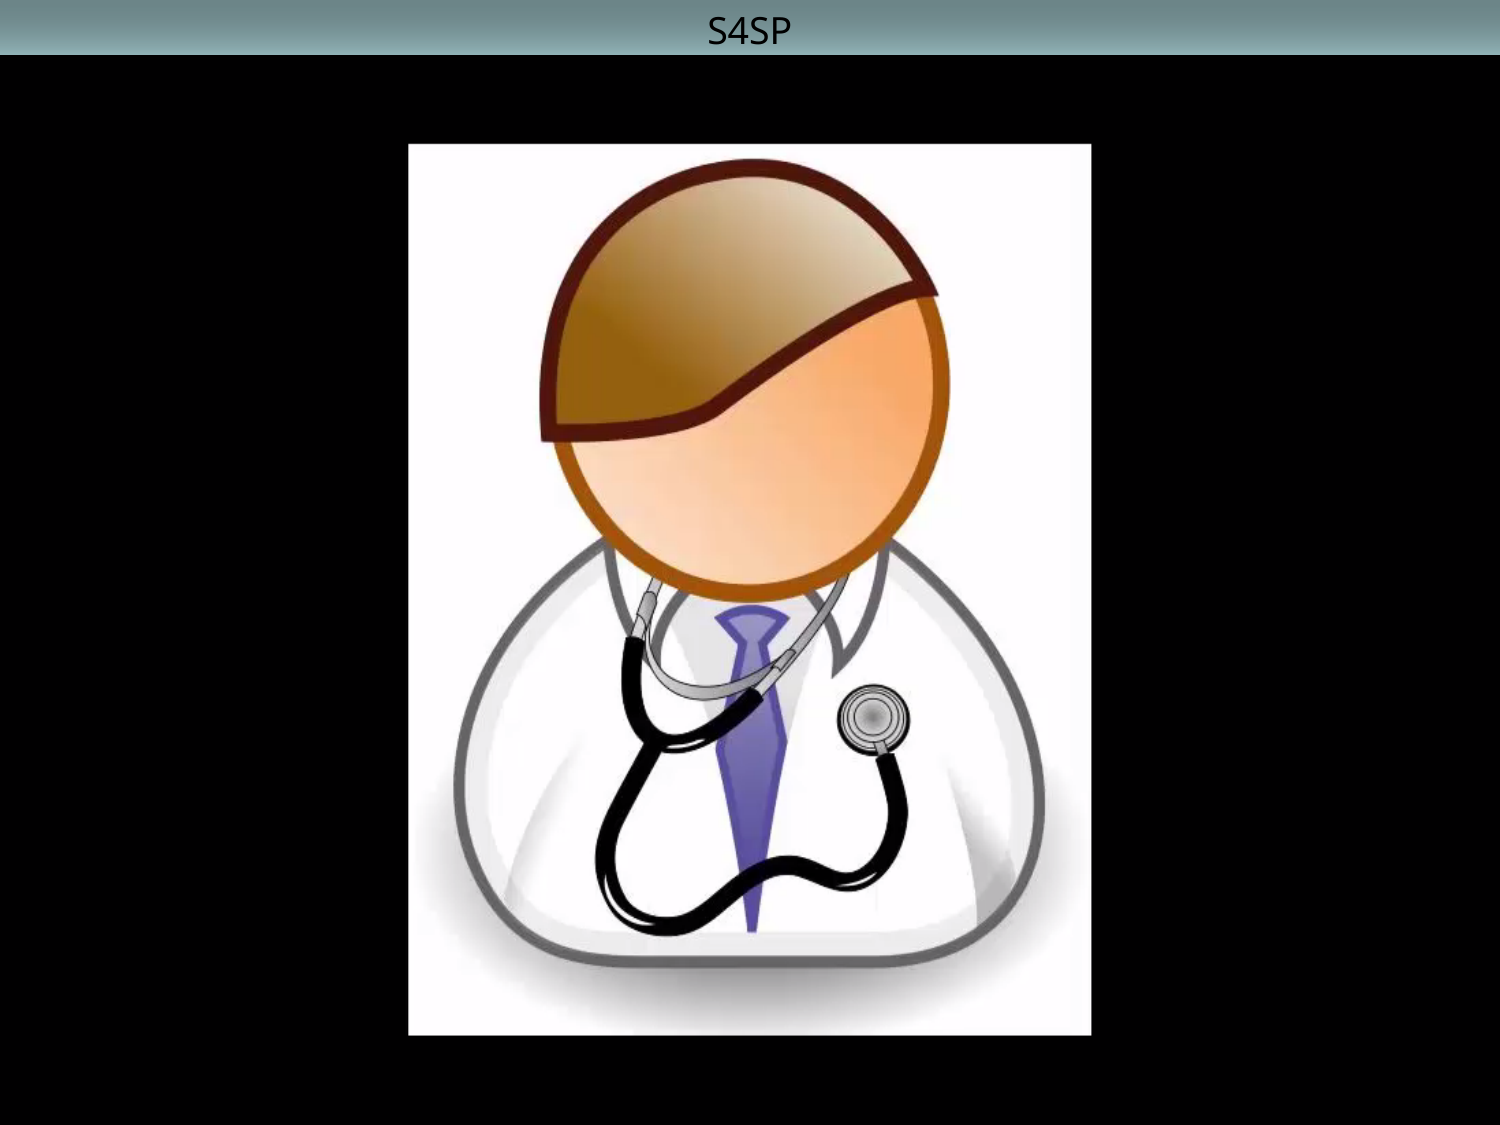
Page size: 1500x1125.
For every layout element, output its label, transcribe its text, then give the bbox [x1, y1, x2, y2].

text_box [0, 54, 1500, 1125]
text_box S4SP [0, 0, 1500, 54]
